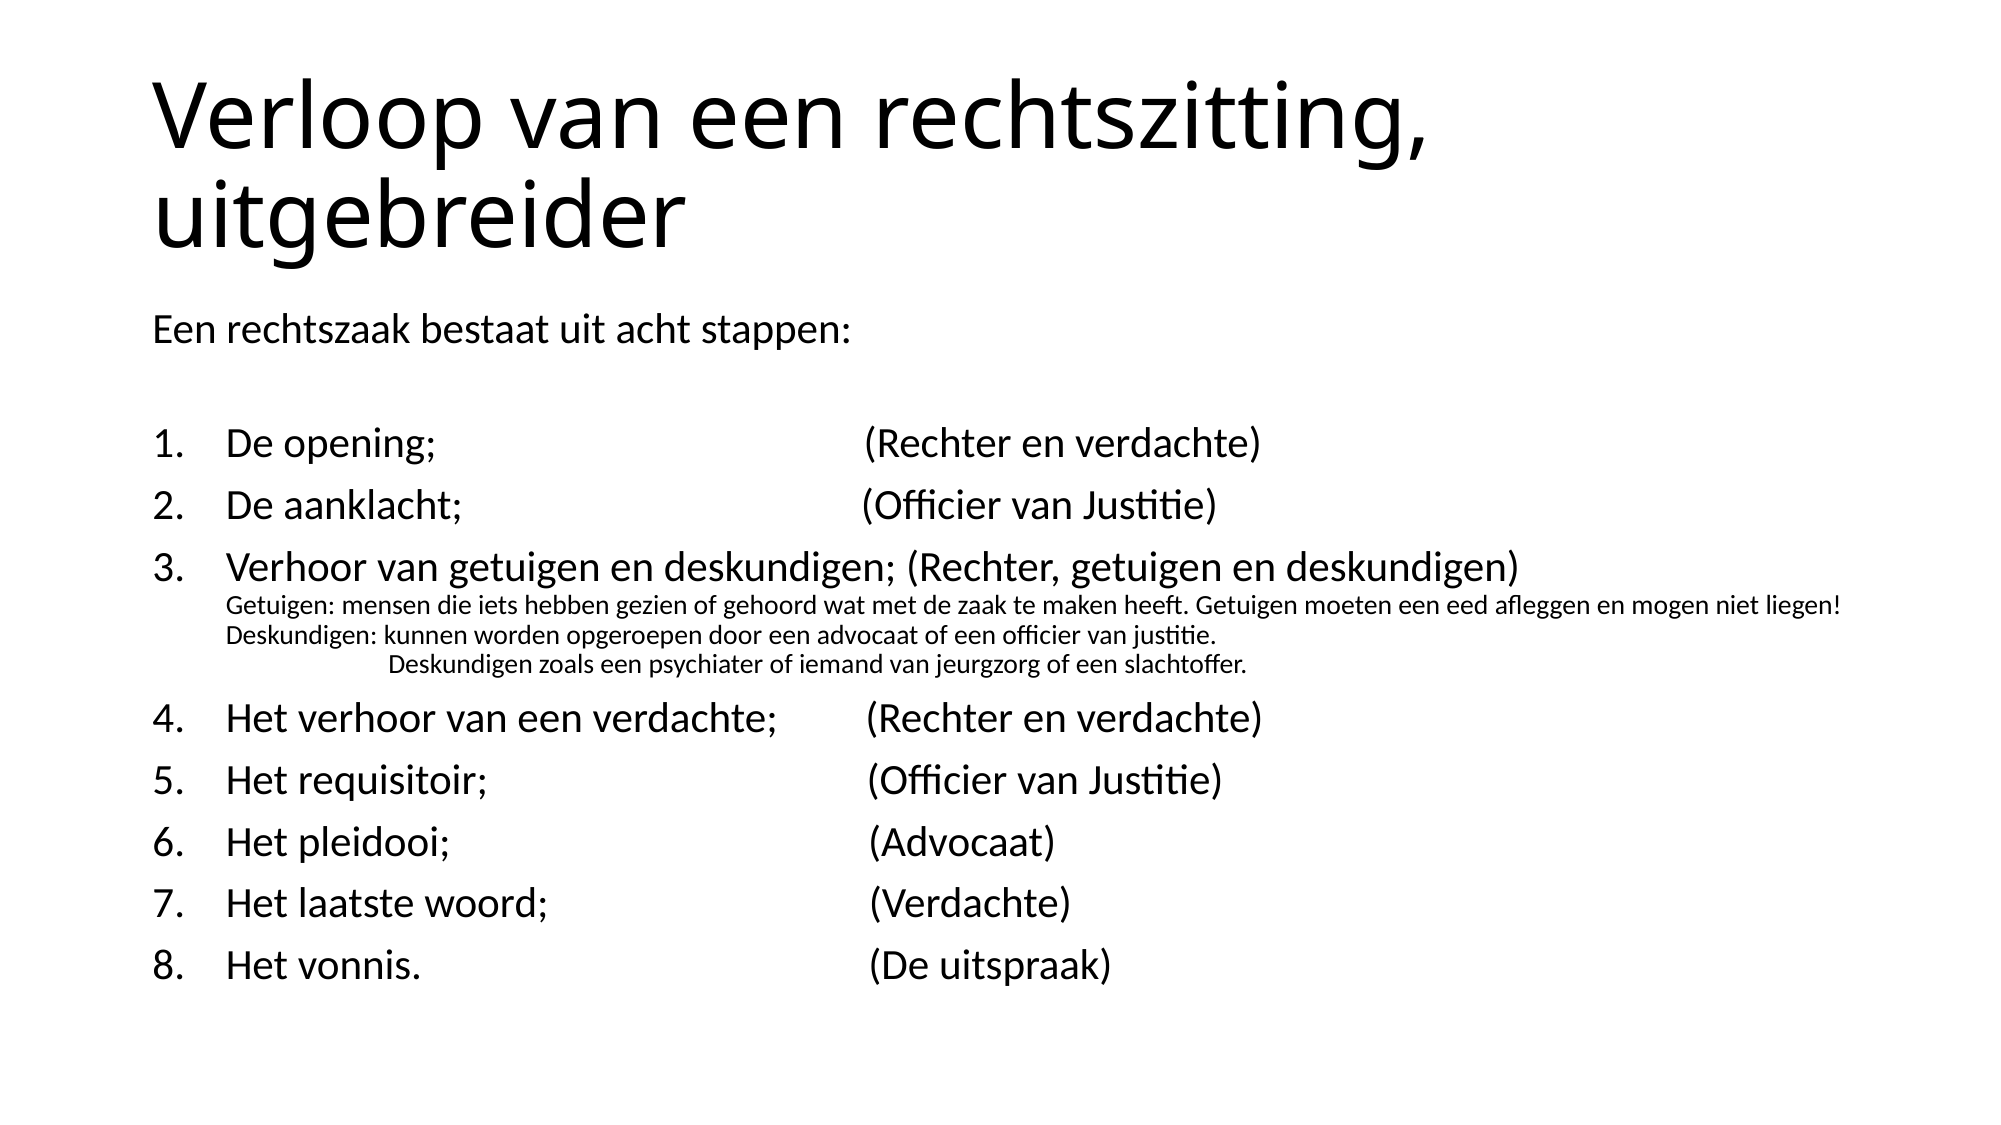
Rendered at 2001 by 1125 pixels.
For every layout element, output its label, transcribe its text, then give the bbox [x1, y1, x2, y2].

list Een rechtszaak bestaat uit acht stappen: De opening; (Rechter en verdachte) De aanklacht; (Officier van Justitie) Verhoor van getuigen en deskundigen; (Rechter, getuigen en deskundigen) Getuigen: mensen die iets hebben gezien of gehoord wat met de zaak te maken heeft. Getuigen moeten een eed afleggen en mogen niet liegen! Deskundigen: kunnen worden opgeroepen door een advocaat of een officier van justitie. Deskundigen zoals een psychiater of iemand van jeurgzorg of een slachtoffer. Het verhoor van een verdachte; (Rechter en verdachte) Het requisitoir; (Officier van Justitie) Het pleidooi; (Advocaat) Het laatste woord; (Verdachte) Het vonnis. (De uitspraak) [137, 299, 1863, 1014]
title Verloop van een rechtszitting, uitgebreider [137, 59, 1863, 278]
